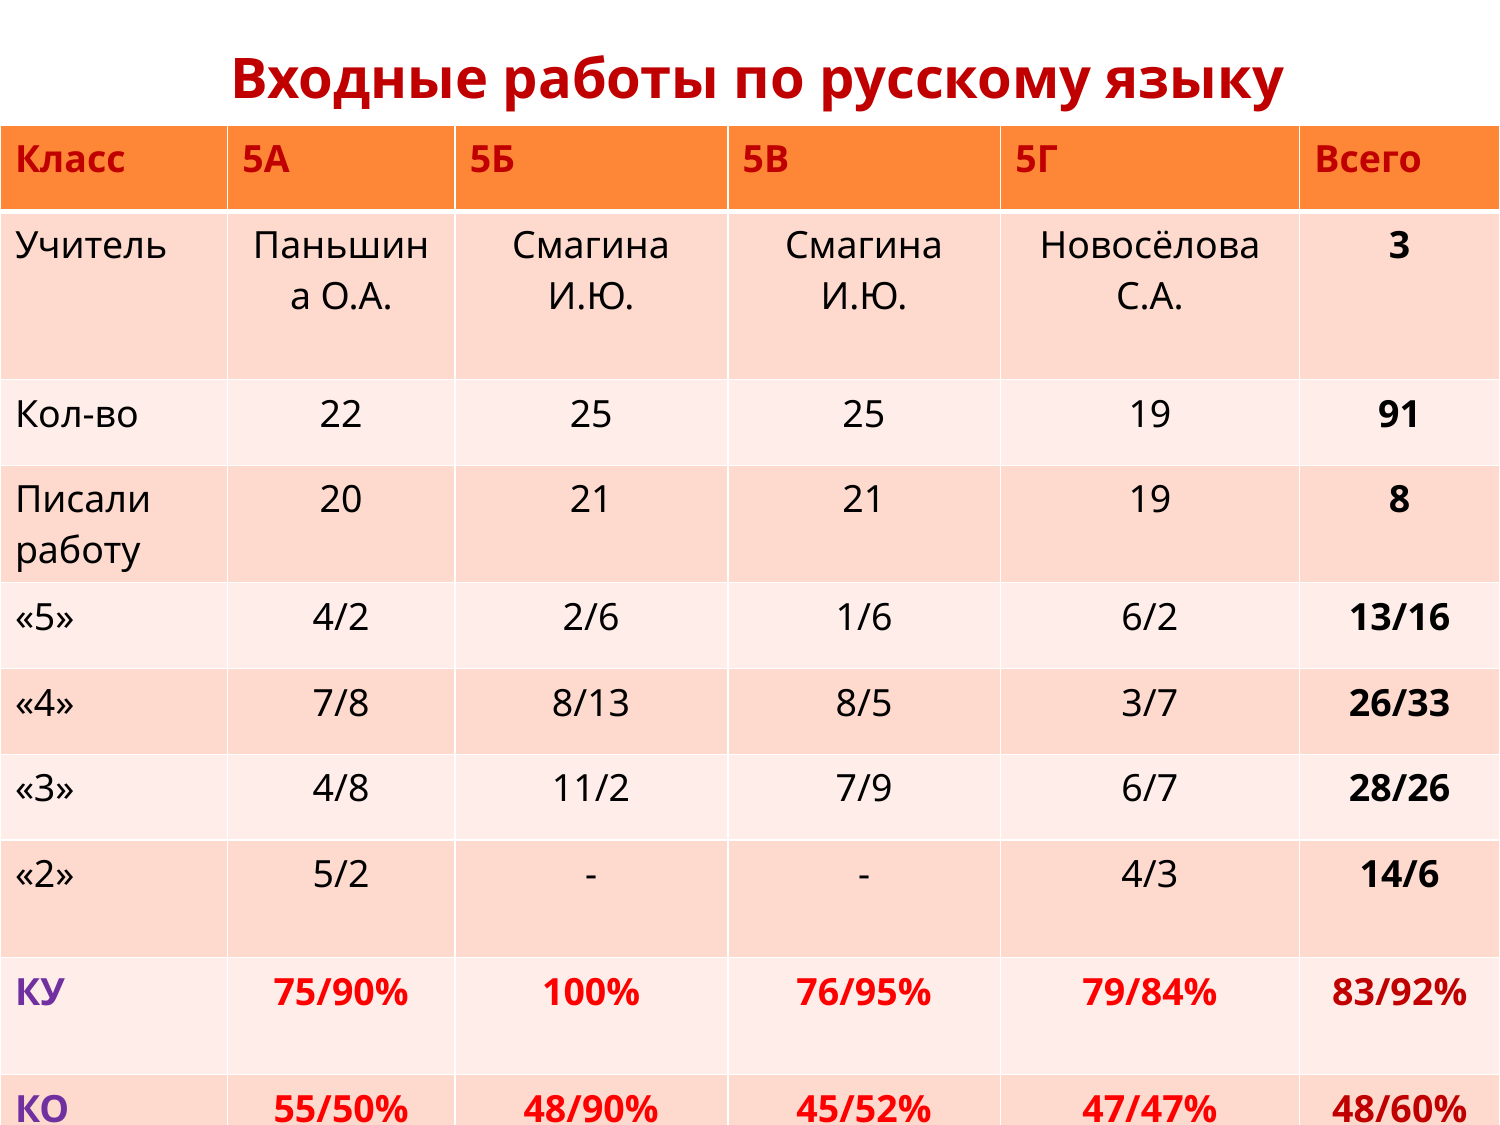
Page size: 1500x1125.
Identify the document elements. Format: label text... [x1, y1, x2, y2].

table_cell Паньшина О.А. [228, 214, 454, 379]
table_cell 8/13 [456, 669, 727, 754]
table_cell 4/2 [228, 583, 454, 668]
table_cell Писали работу [1, 466, 227, 582]
table_cell 91 [1300, 380, 1499, 465]
table_cell 19 [1001, 380, 1299, 465]
table_cell 7/9 [729, 755, 1000, 839]
table_cell «3» [1, 755, 227, 839]
table_header Класс [1, 126, 227, 209]
table_cell 8 [1300, 466, 1499, 582]
table_cell 21 [456, 466, 727, 582]
table_cell 3 [1300, 214, 1499, 379]
table_header 5Б [456, 126, 727, 209]
table_cell 48/60% [1300, 1075, 1499, 1125]
table_header Всего [1300, 126, 1499, 209]
title Входные работы по русскому языку [82, 35, 1432, 118]
table_cell Кол-во [1, 380, 227, 465]
table_header 5А [228, 126, 454, 209]
table_cell 28/26 [1300, 755, 1499, 839]
table_cell 48/90% [456, 1075, 727, 1125]
table_cell 11/2 [456, 755, 727, 839]
table_cell 7/8 [228, 669, 454, 754]
table_cell Смагина И.Ю. [729, 214, 1000, 379]
table_cell 14/6 [1300, 841, 1499, 957]
table_cell - [456, 841, 727, 957]
table_cell 55/50% [228, 1075, 454, 1125]
table_cell 22 [228, 380, 454, 465]
table_cell 4/3 [1001, 841, 1299, 957]
table_cell Новосёлова С.А. [1001, 214, 1299, 379]
table_cell Смагина И.Ю. [456, 214, 727, 379]
table_cell 76/95% [729, 958, 1000, 1074]
table_cell 26/33 [1300, 669, 1499, 754]
table_cell 25 [456, 380, 727, 465]
table_cell 20 [228, 466, 454, 582]
table_header 5В [729, 126, 1000, 209]
table_cell 8/5 [729, 669, 1000, 754]
table_cell Учитель [1, 214, 227, 379]
table_cell 75/90% [228, 958, 454, 1074]
table_cell «2» [1, 841, 227, 957]
table_cell 6/7 [1001, 755, 1299, 839]
table_cell 1/6 [729, 583, 1000, 668]
table_cell КУ [1, 958, 227, 1074]
table_cell 79/84% [1001, 958, 1299, 1074]
table_cell 45/52% [729, 1075, 1000, 1125]
table_cell 13/16 [1300, 583, 1499, 668]
table_cell 100% [456, 958, 727, 1074]
table_header 5Г [1001, 126, 1299, 209]
table_cell 5/2 [228, 841, 454, 957]
table_cell 83/92% [1300, 958, 1499, 1074]
table_cell 6/2 [1001, 583, 1299, 668]
table_cell КО [1, 1075, 227, 1125]
table_cell 21 [729, 466, 1000, 582]
table_cell 19 [1001, 466, 1299, 582]
table_cell 3/7 [1001, 669, 1299, 754]
table_cell «5» [1, 583, 227, 668]
table_cell 47/47% [1001, 1075, 1299, 1125]
table_cell 4/8 [228, 755, 454, 839]
table_cell 25 [729, 380, 1000, 465]
table_cell «4» [1, 669, 227, 754]
table_cell - [729, 841, 1000, 957]
table_cell 2/6 [456, 583, 727, 668]
